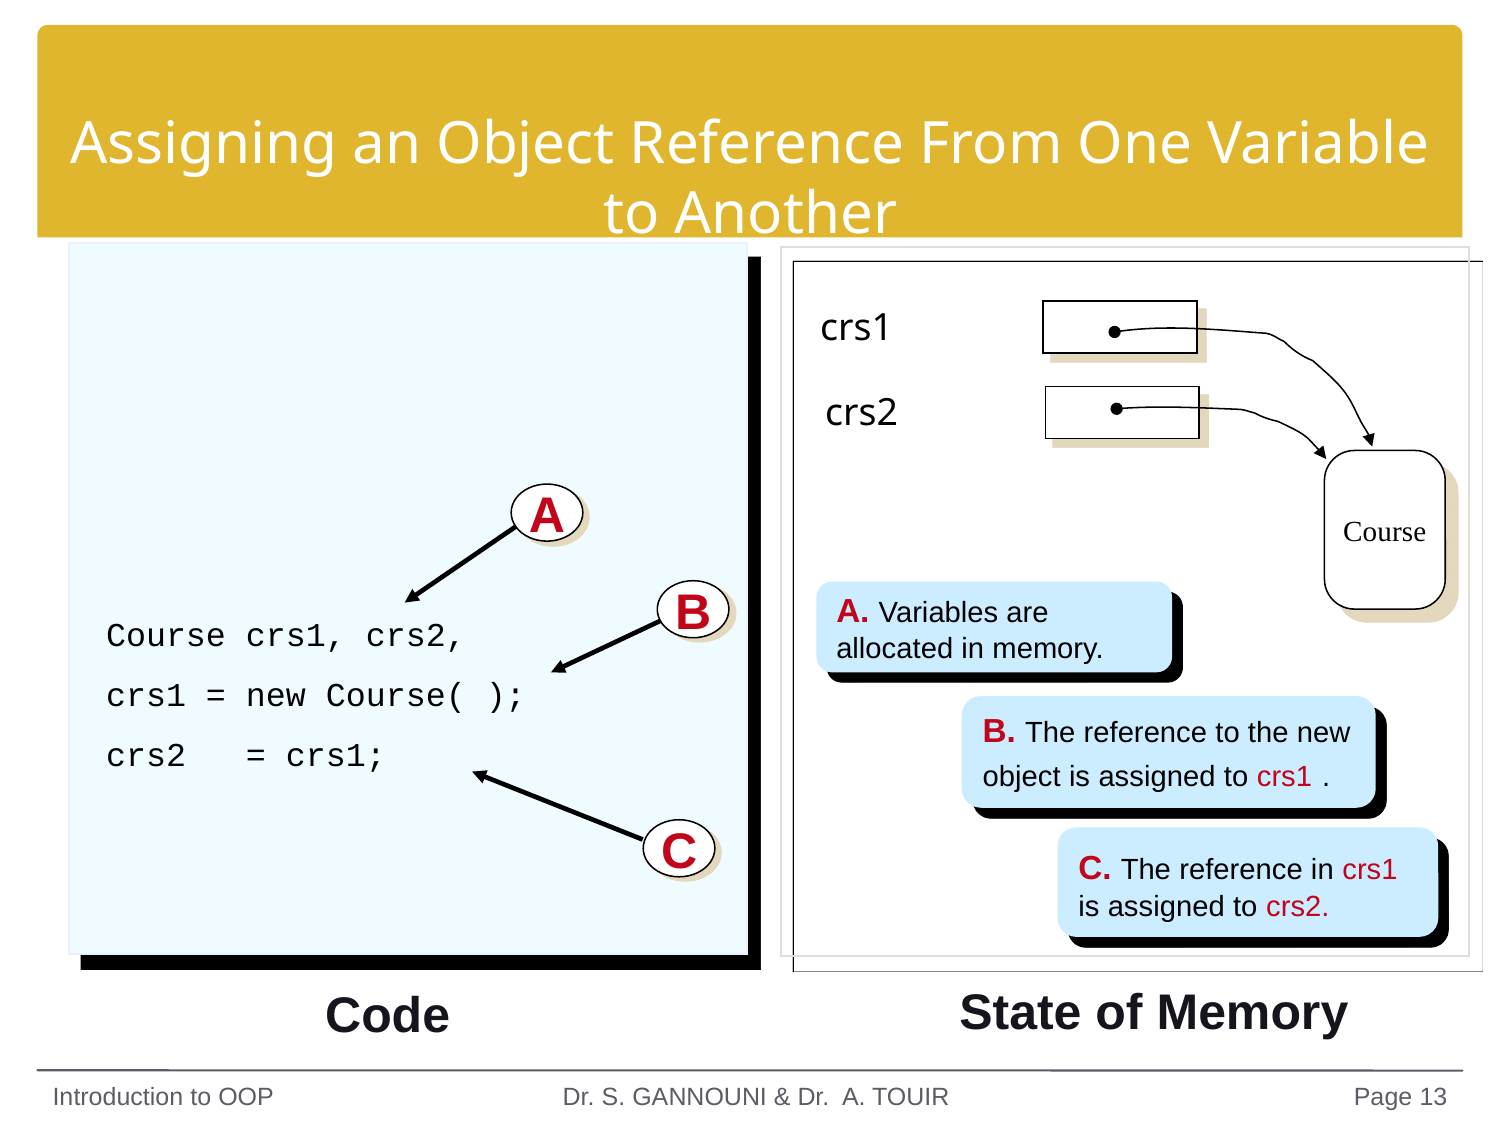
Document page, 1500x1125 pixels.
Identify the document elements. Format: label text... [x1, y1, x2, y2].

slide_number Page 13 [1112, 1069, 1463, 1123]
text_box [68, 242, 747, 955]
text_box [90, 720, 716, 877]
title Assigning an Object Reference From One Variable to Another [24, 112, 1476, 238]
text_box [90, 580, 730, 716]
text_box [90, 483, 583, 568]
text_box State of Memory [944, 972, 1364, 1048]
slide_number Introduction to OOP [37, 1069, 388, 1123]
footer Dr. S. GANNOUNI & Dr. A. TOUIR [474, 1069, 1038, 1123]
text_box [780, 246, 1470, 957]
text_box Code [310, 974, 465, 1050]
